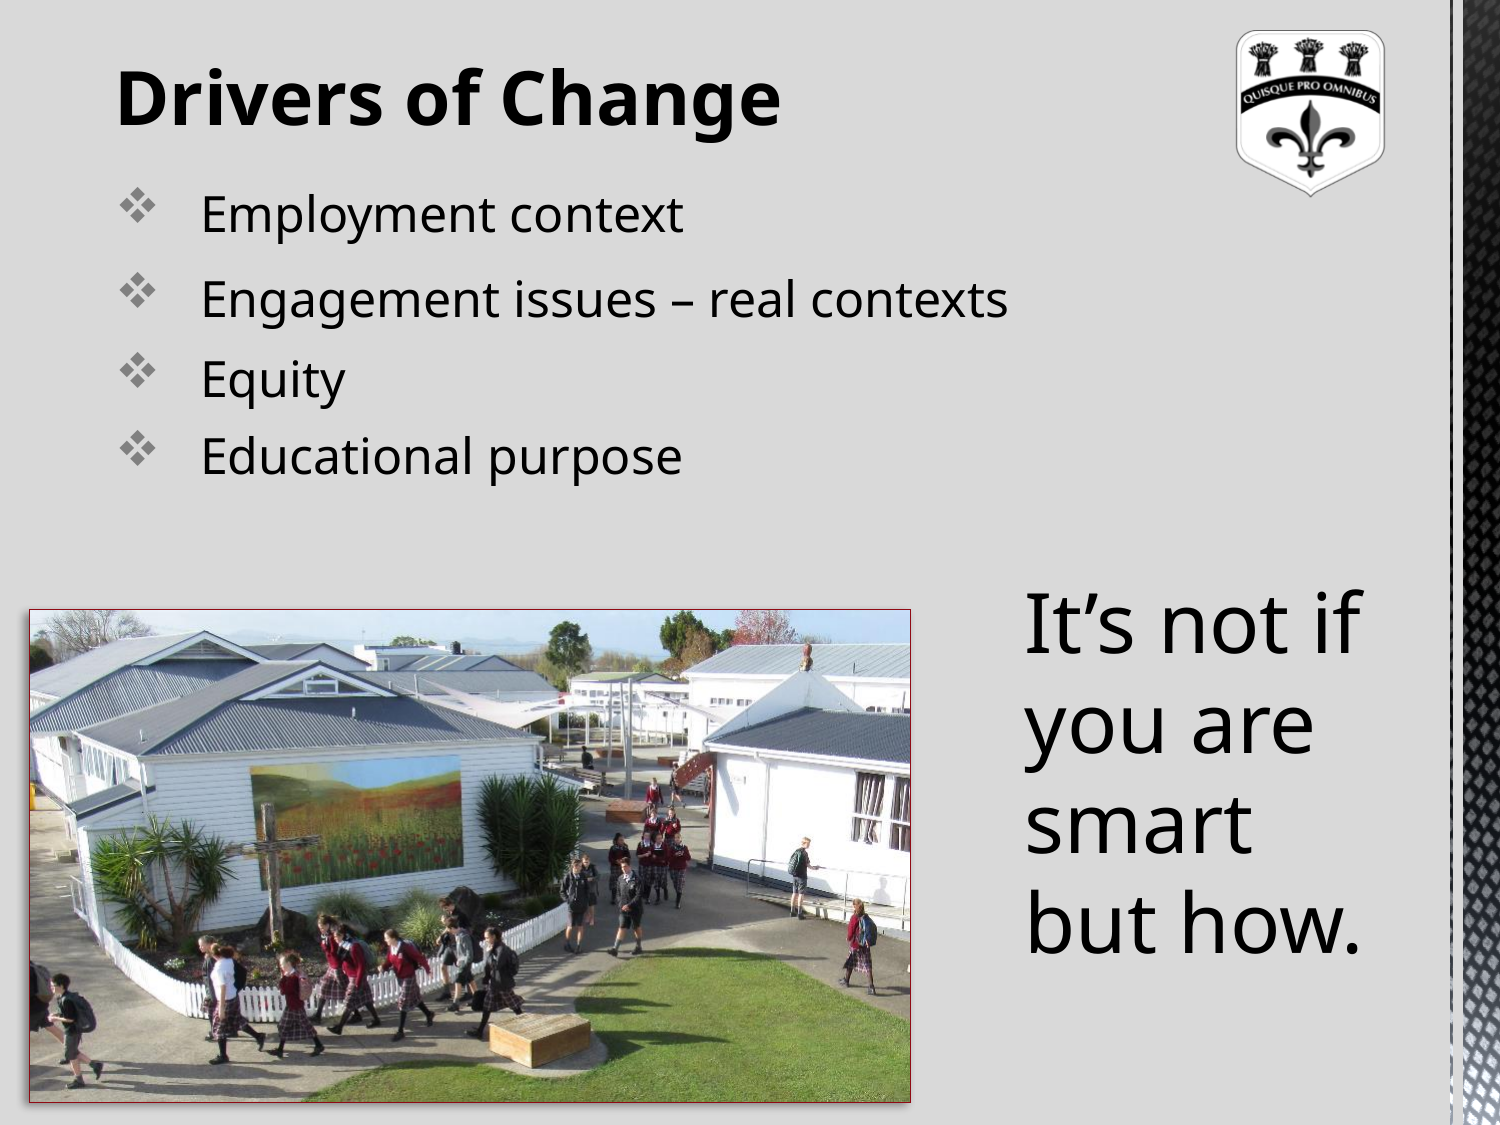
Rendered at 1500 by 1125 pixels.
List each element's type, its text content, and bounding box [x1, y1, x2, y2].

list Employment context Engagement issues – real contexts Equity Educational purpose [100, 149, 1294, 563]
text_box It’s not if you are smart but how. [1009, 562, 1412, 978]
picture [1233, 30, 1388, 198]
picture [29, 609, 911, 1103]
picture [1447, 0, 1500, 1125]
title Drivers of Change [64, 54, 833, 138]
